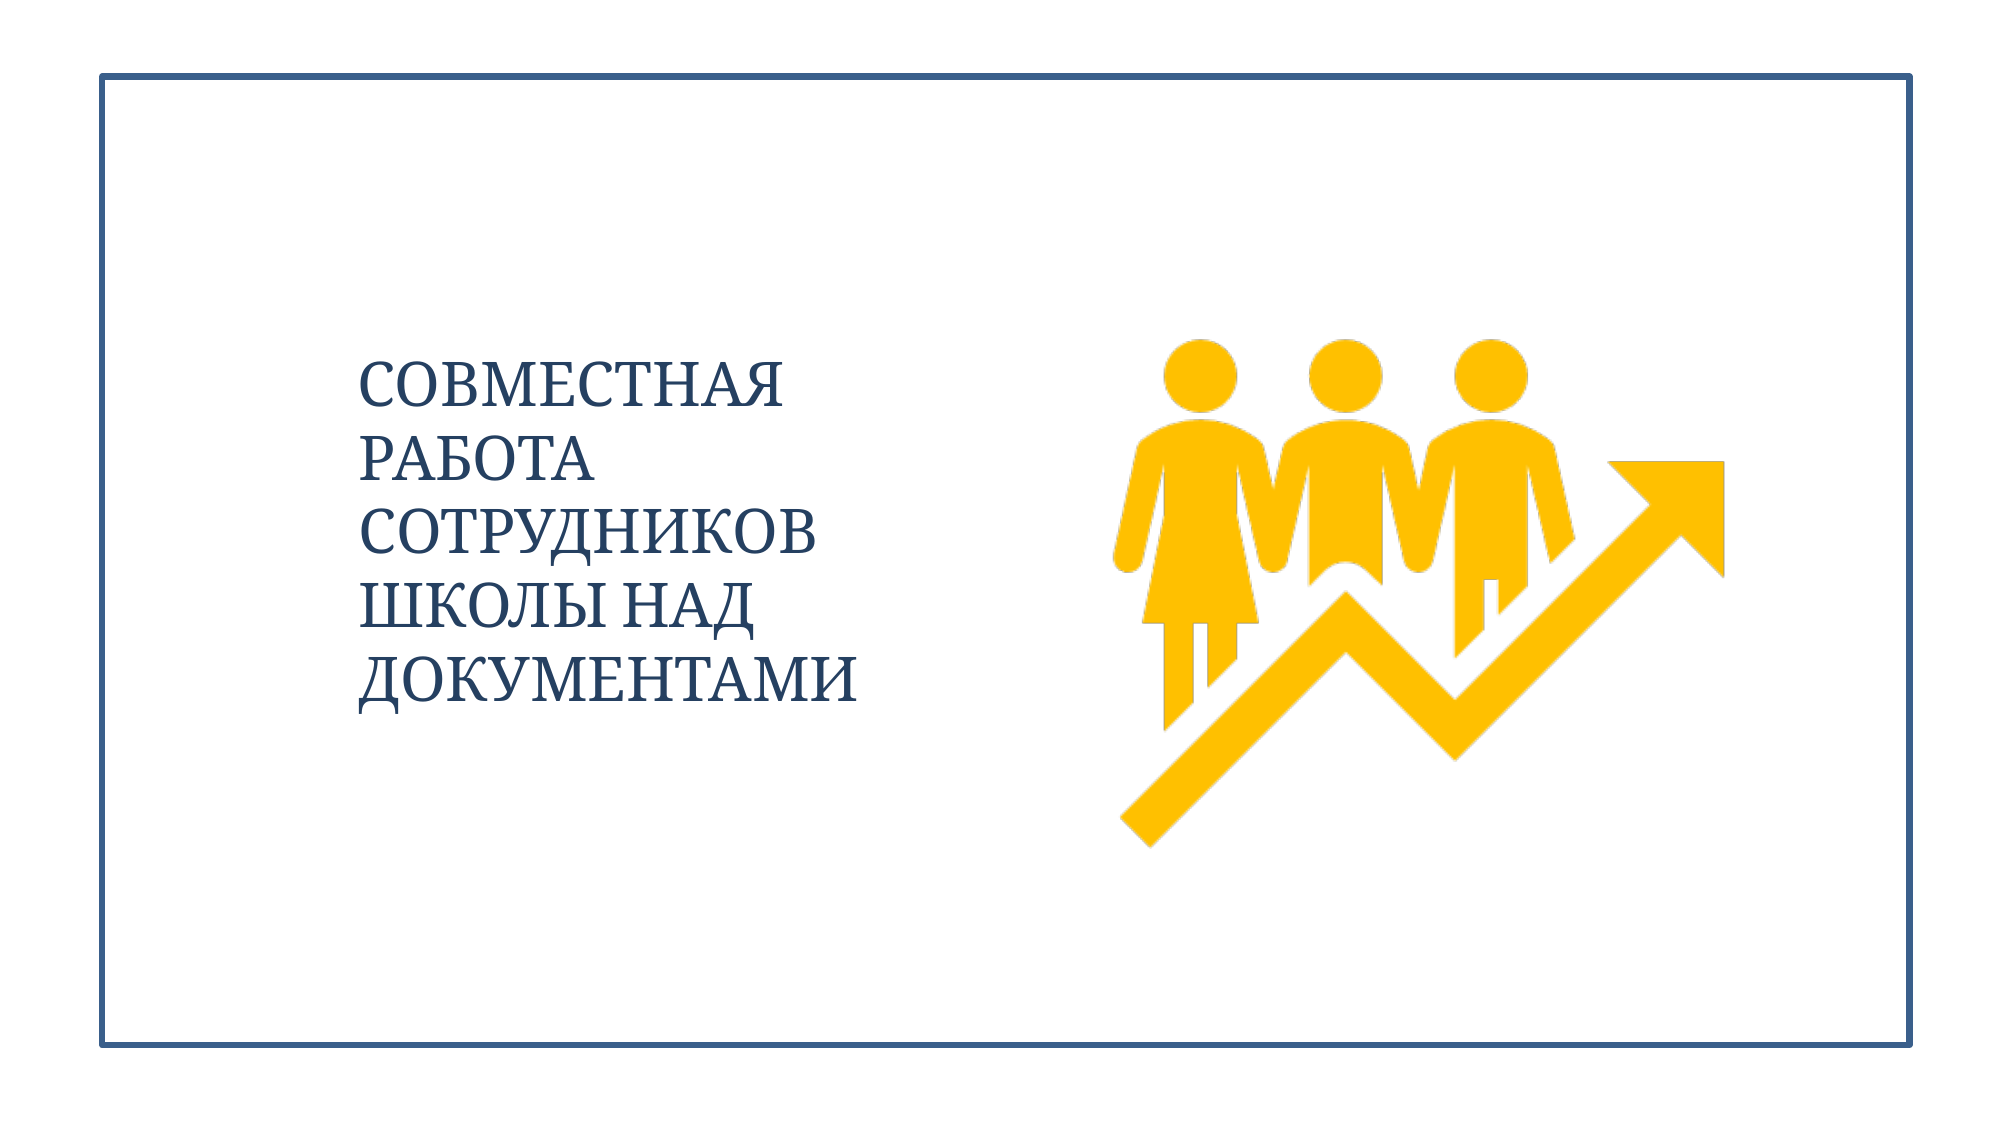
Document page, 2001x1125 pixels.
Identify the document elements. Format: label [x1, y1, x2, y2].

text_box [100, 74, 1912, 1047]
picture [1070, 231, 1768, 929]
